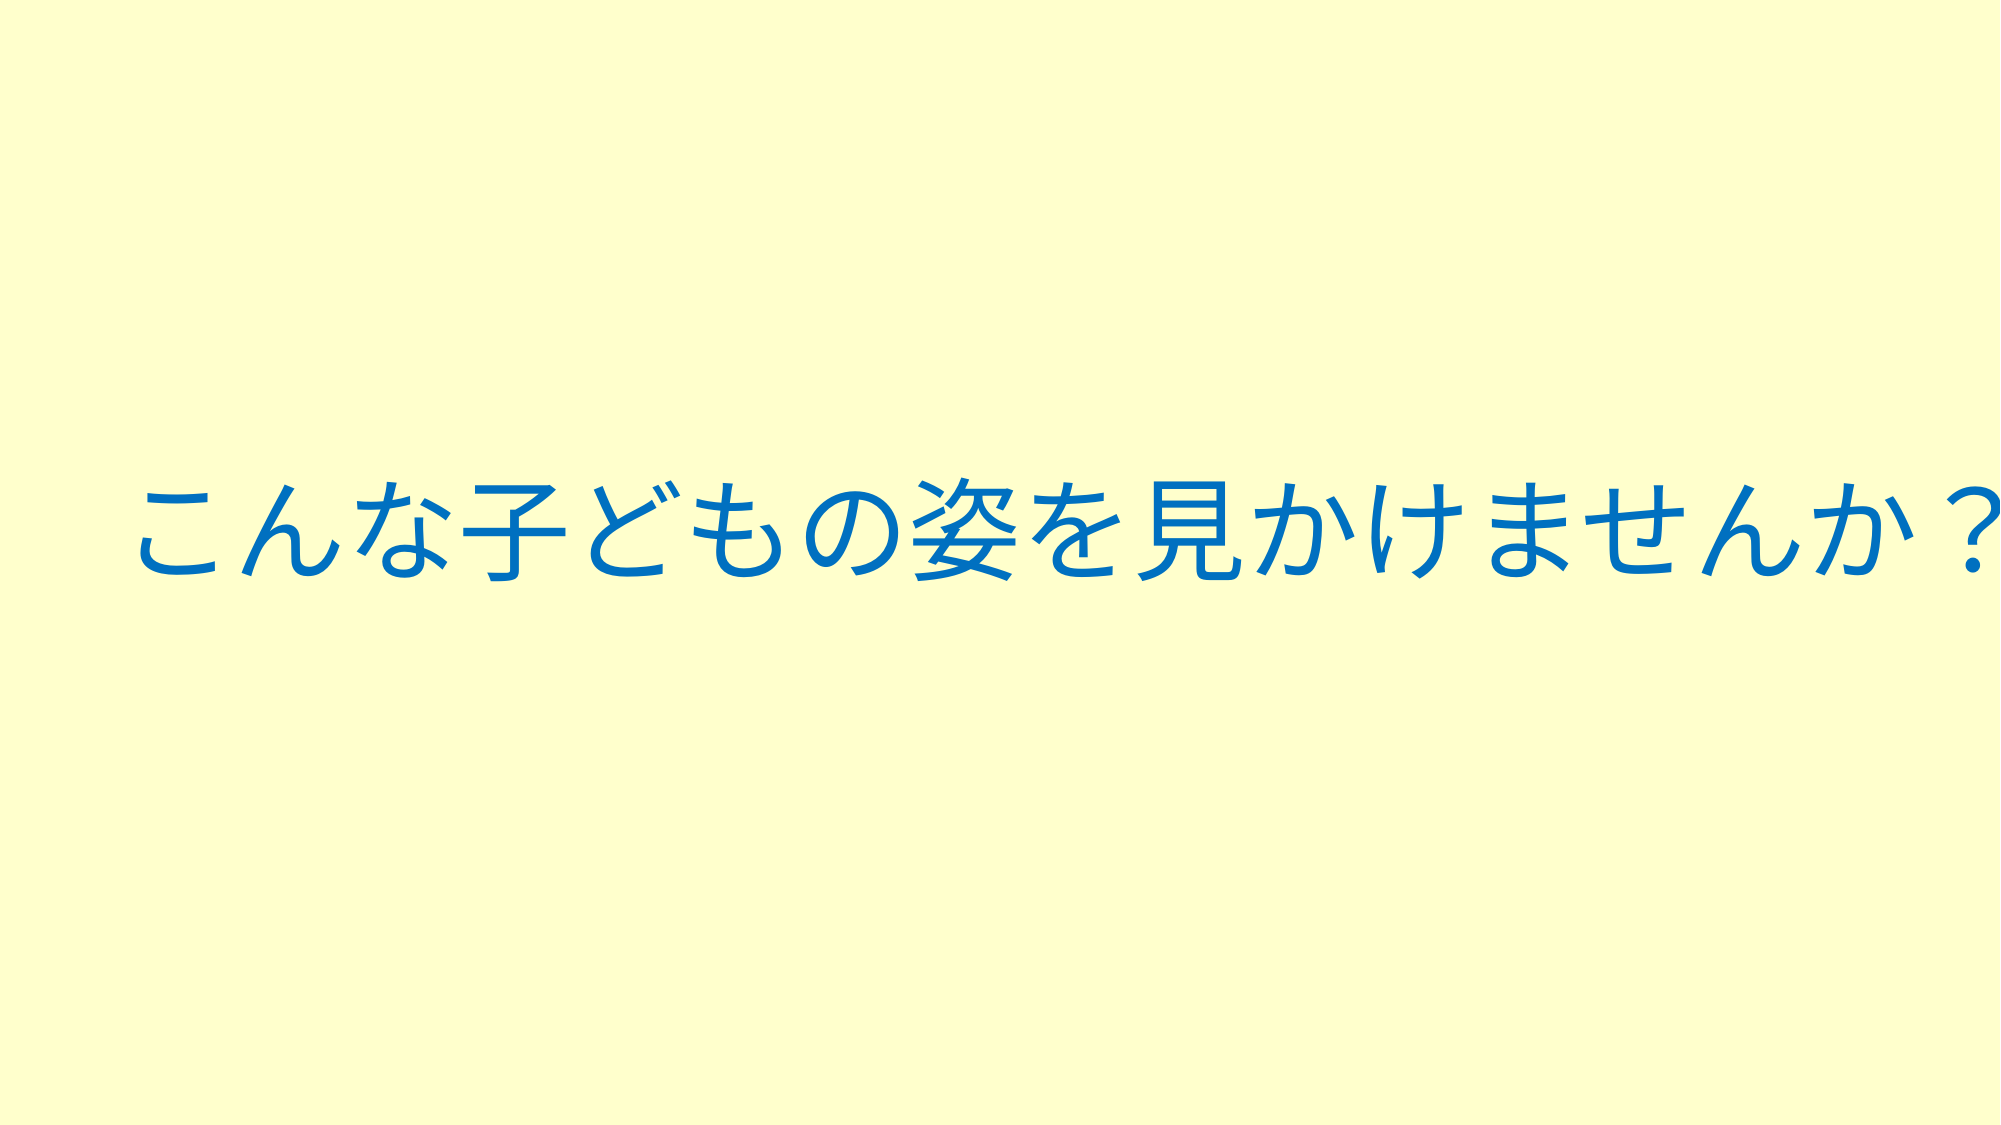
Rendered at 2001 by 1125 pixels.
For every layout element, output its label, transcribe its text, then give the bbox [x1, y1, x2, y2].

text_box こんな子どもの姿を見かけませんか？ [106, 452, 2000, 603]
